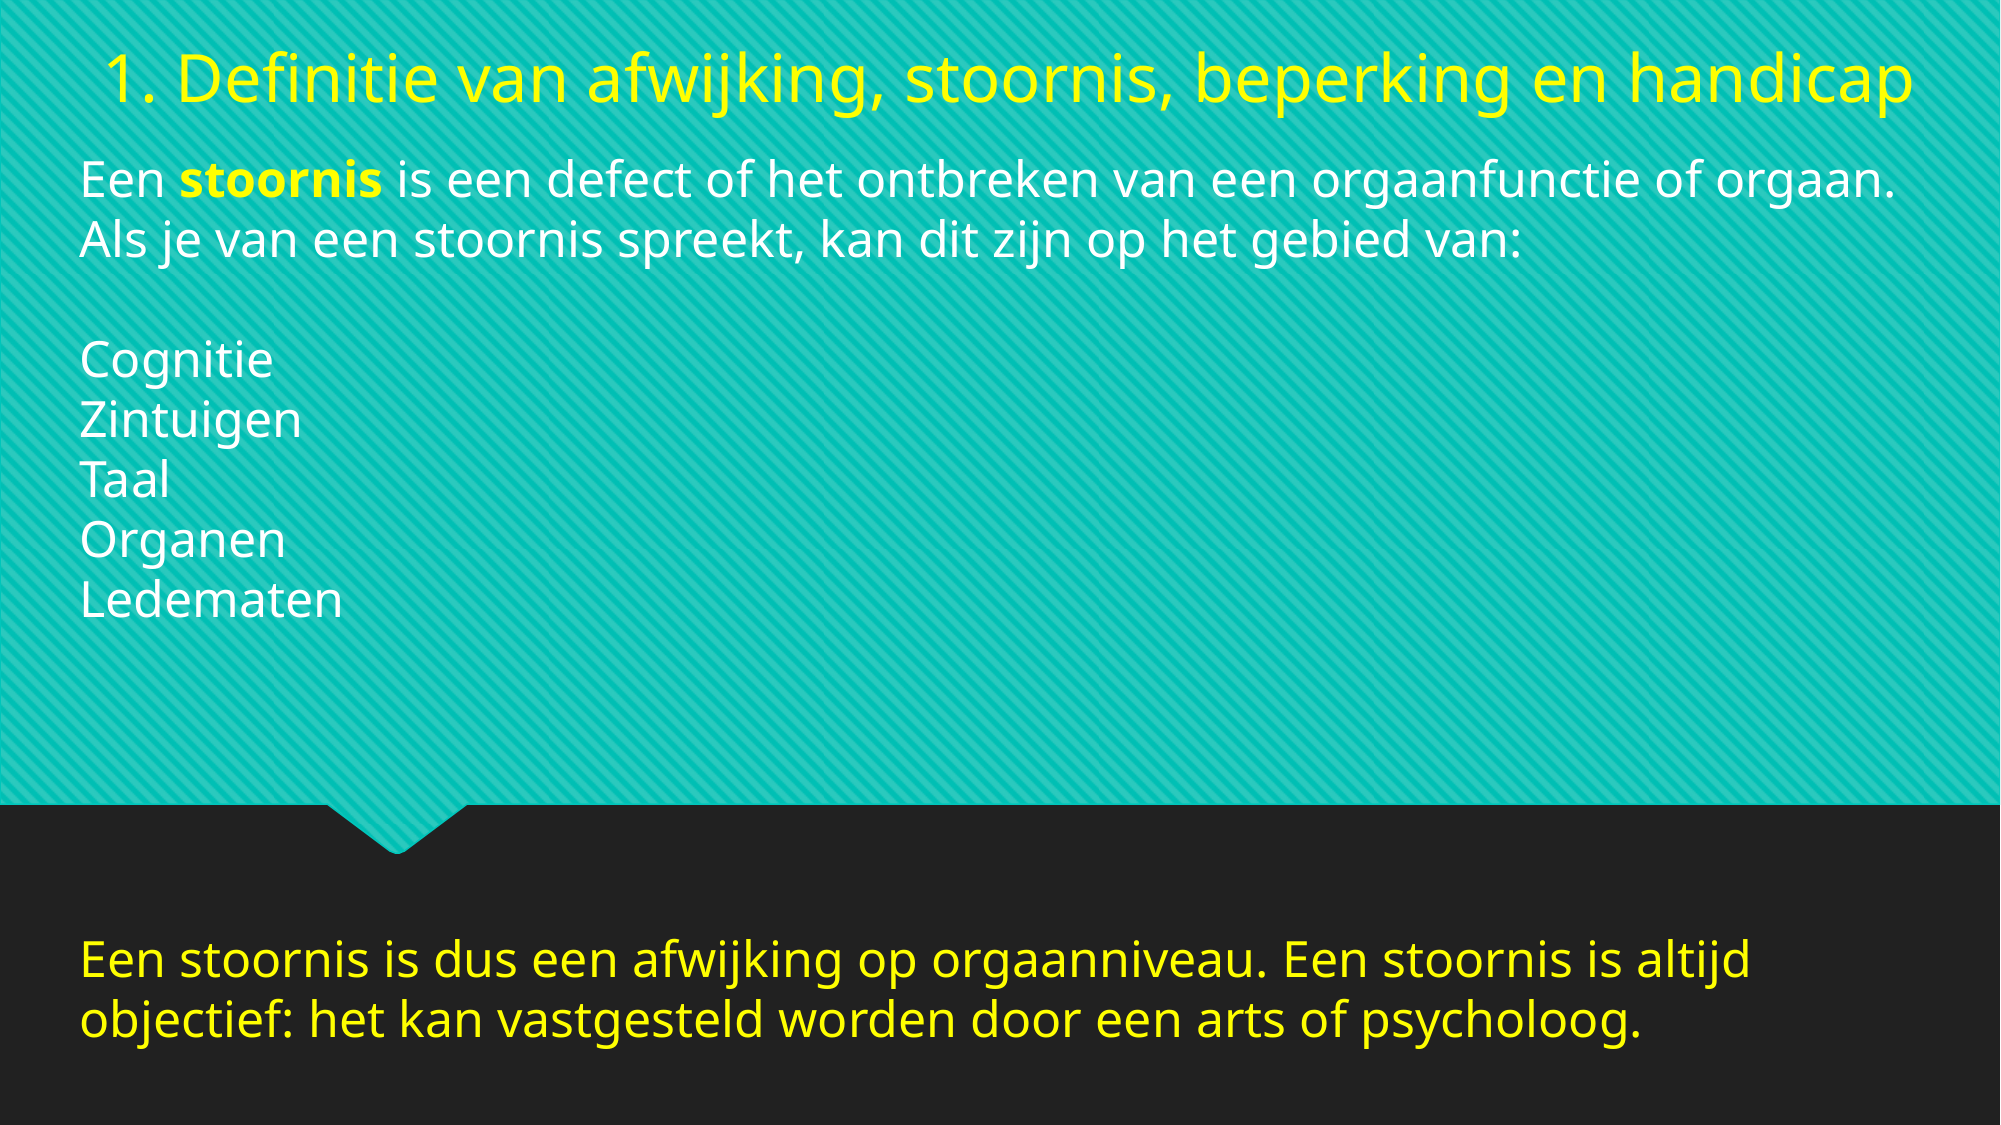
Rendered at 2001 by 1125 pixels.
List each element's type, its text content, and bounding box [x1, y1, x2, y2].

text_box Een stoornis is een defect of het ontbreken van een orgaanfunctie of orgaan. Als je van een stoornis spreekt, kan dit zijn op het gebied van: Cognitie Zintuigen Taal Organen Ledematen Een stoornis is dus een afwijking op orgaanniveau. Een stoornis is altijd objectief: het kan vastgesteld worden door een arts of psycholoog. [64, 140, 1936, 1100]
text_box 1. Definitie van afwijking, stoornis, beperking en handicap [87, 28, 1936, 123]
